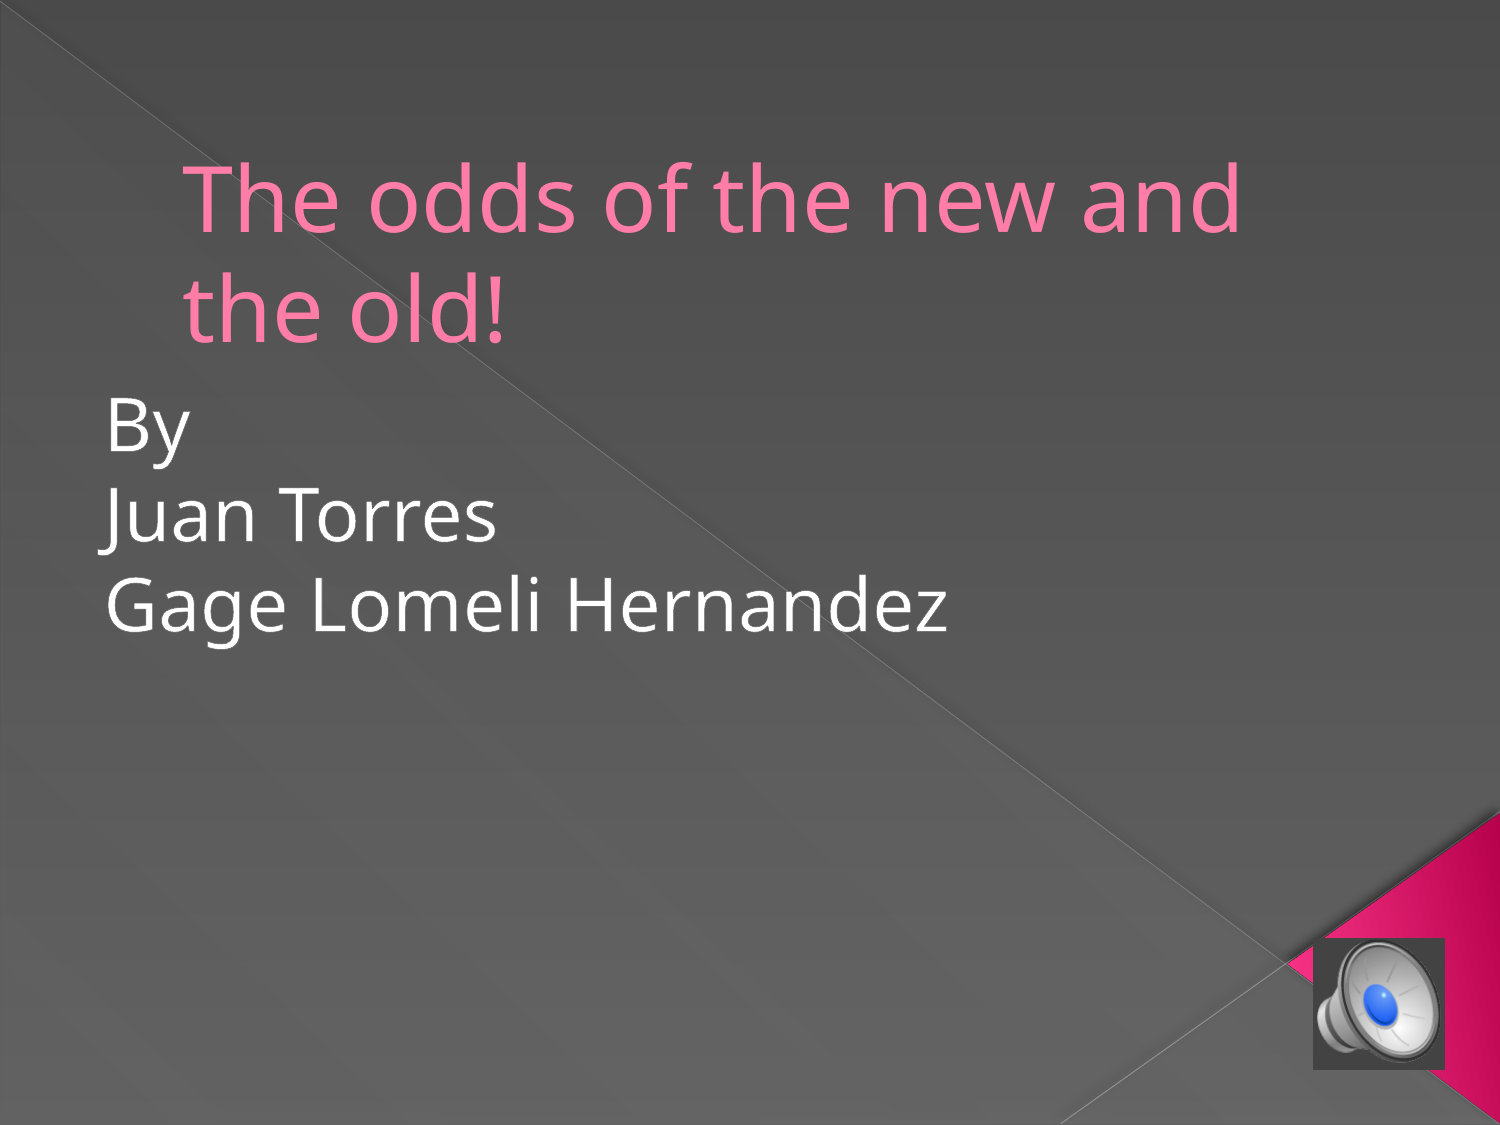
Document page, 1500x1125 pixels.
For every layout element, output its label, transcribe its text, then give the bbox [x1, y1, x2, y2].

subtitle By Juan Torres Gage Lomeli Hernandez [88, 369, 1412, 657]
title The odds of the new and the old! [88, 127, 1412, 369]
picture [1312, 937, 1446, 1071]
